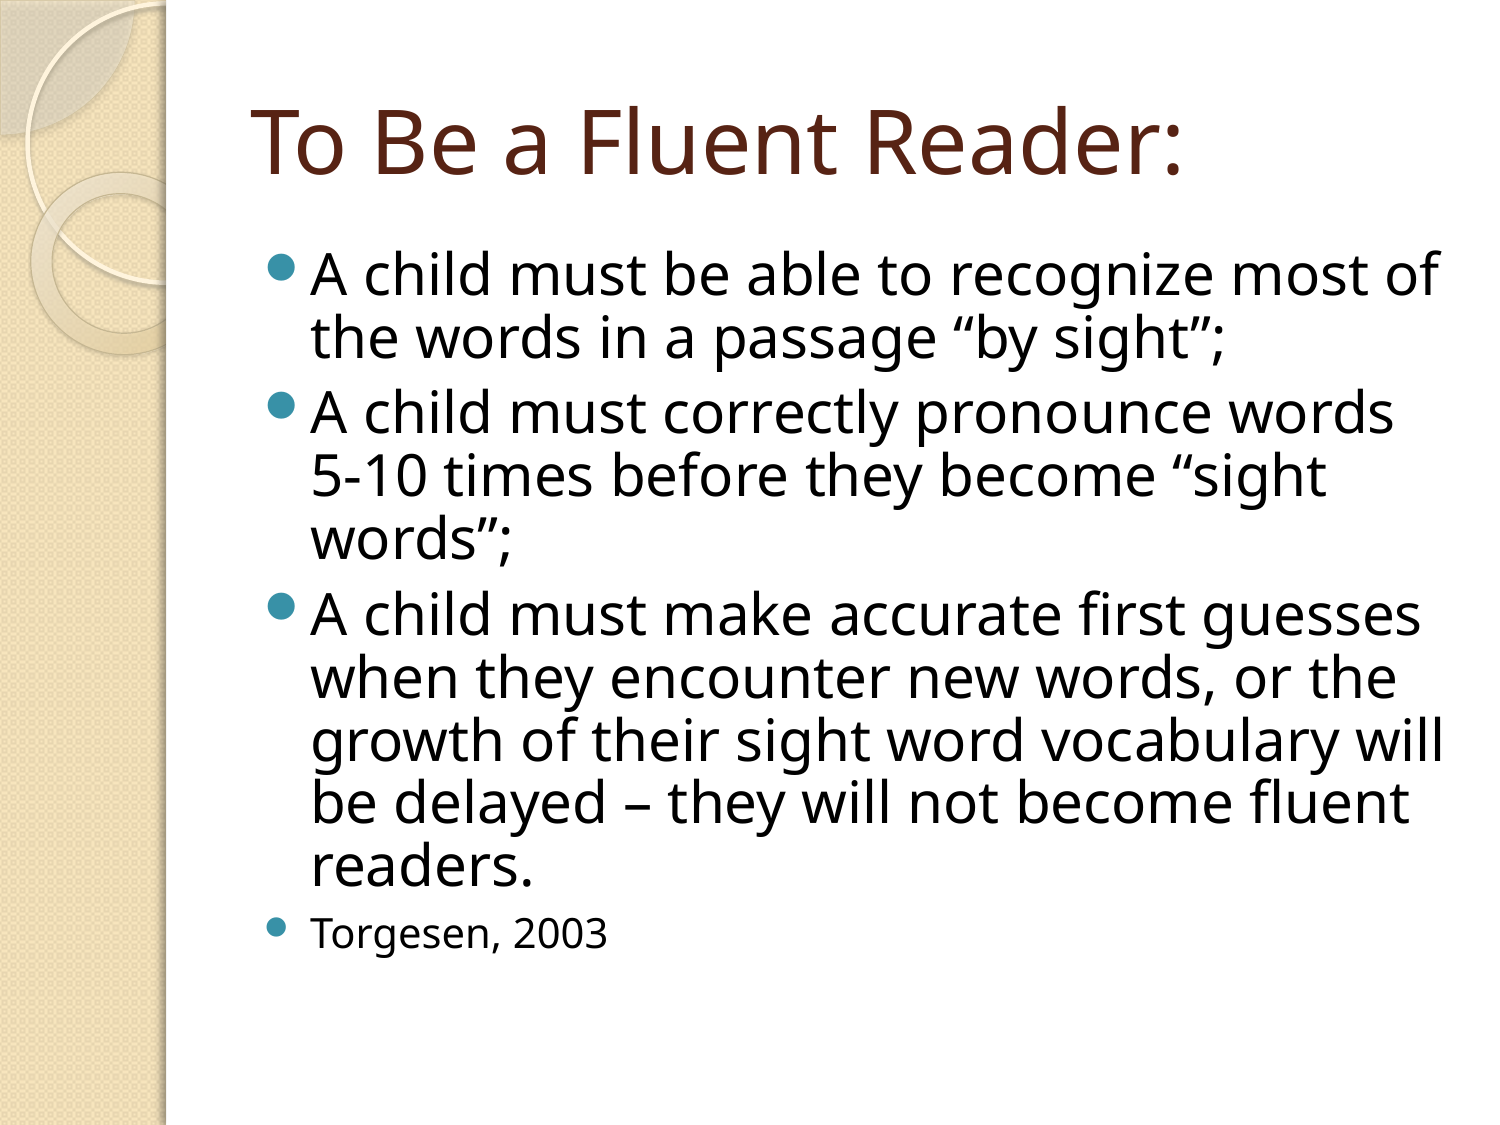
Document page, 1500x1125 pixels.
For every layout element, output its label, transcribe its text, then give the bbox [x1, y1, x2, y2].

list A child must be able to recognize most of the words in a passage “by sight”; A child must correctly pronounce words 5-10 times before they become “sight words”; A child must make accurate first guesses when they encounter new words, or the growth of their sight word vocabulary will be delayed – they will not become fluent readers. Torgesen, 2003 [235, 237, 1466, 1026]
title To Be a Fluent Reader: [235, 45, 1466, 233]
